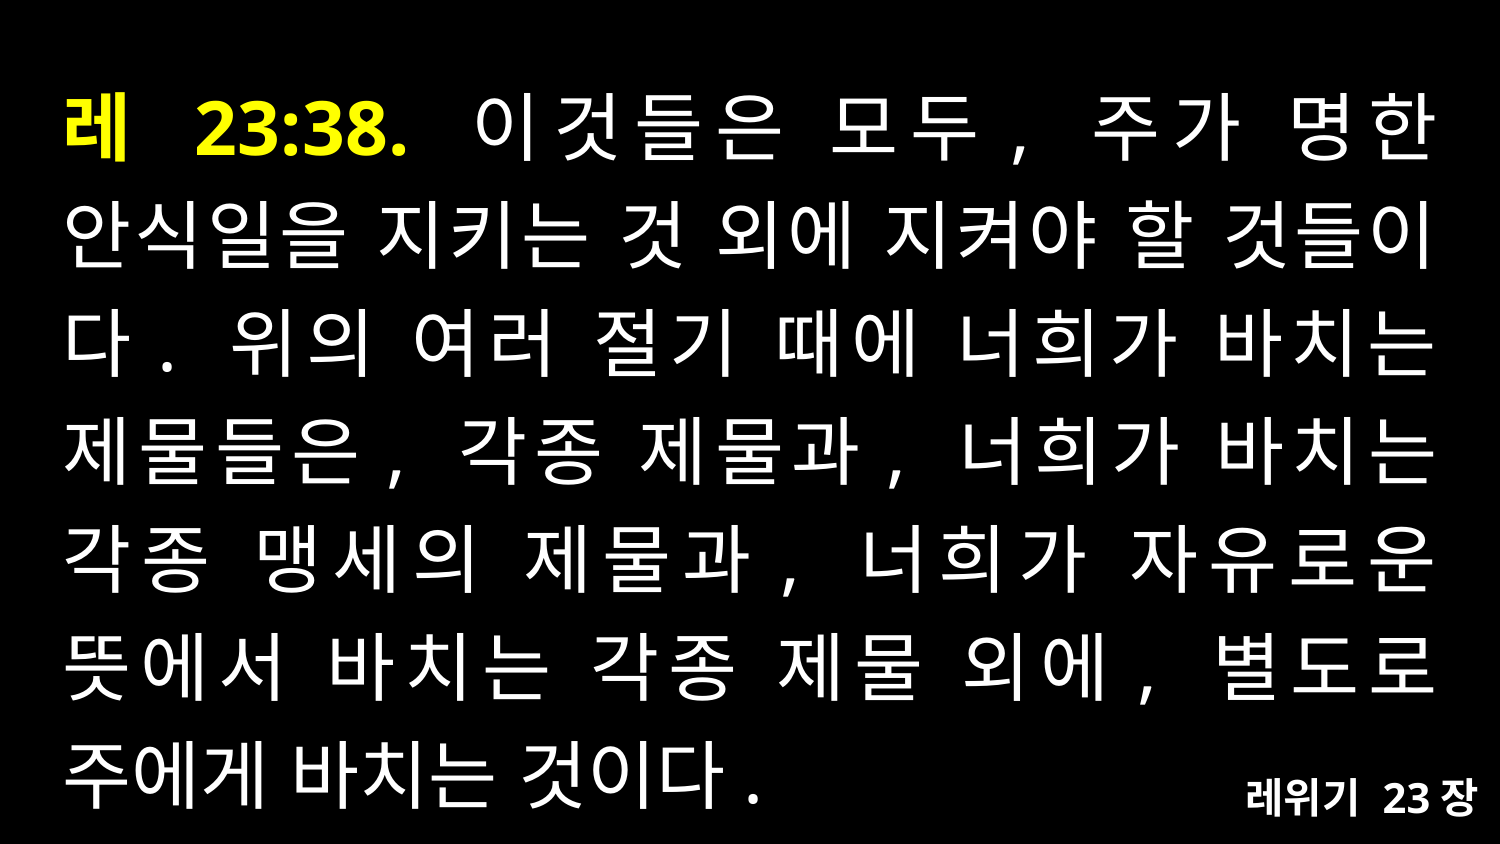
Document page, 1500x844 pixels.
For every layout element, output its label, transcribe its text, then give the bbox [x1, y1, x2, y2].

subtitle 레위기 23장 [916, 770, 1500, 844]
title 레 23:38. 이것들은 모두, 주가 명한 안식일을 지키는 것 외에 지켜야 할 것들이다. 위의 여러 절기 때에 너희가 바치는 제물들은, 각종 제물과, 너희가 바치는 각종 맹세의 제물과, 너희가 자유로운 뜻에서 바치는 각종 제물 외에, 별도로 주에게 바치는 것이다. [0, 0, 1500, 844]
